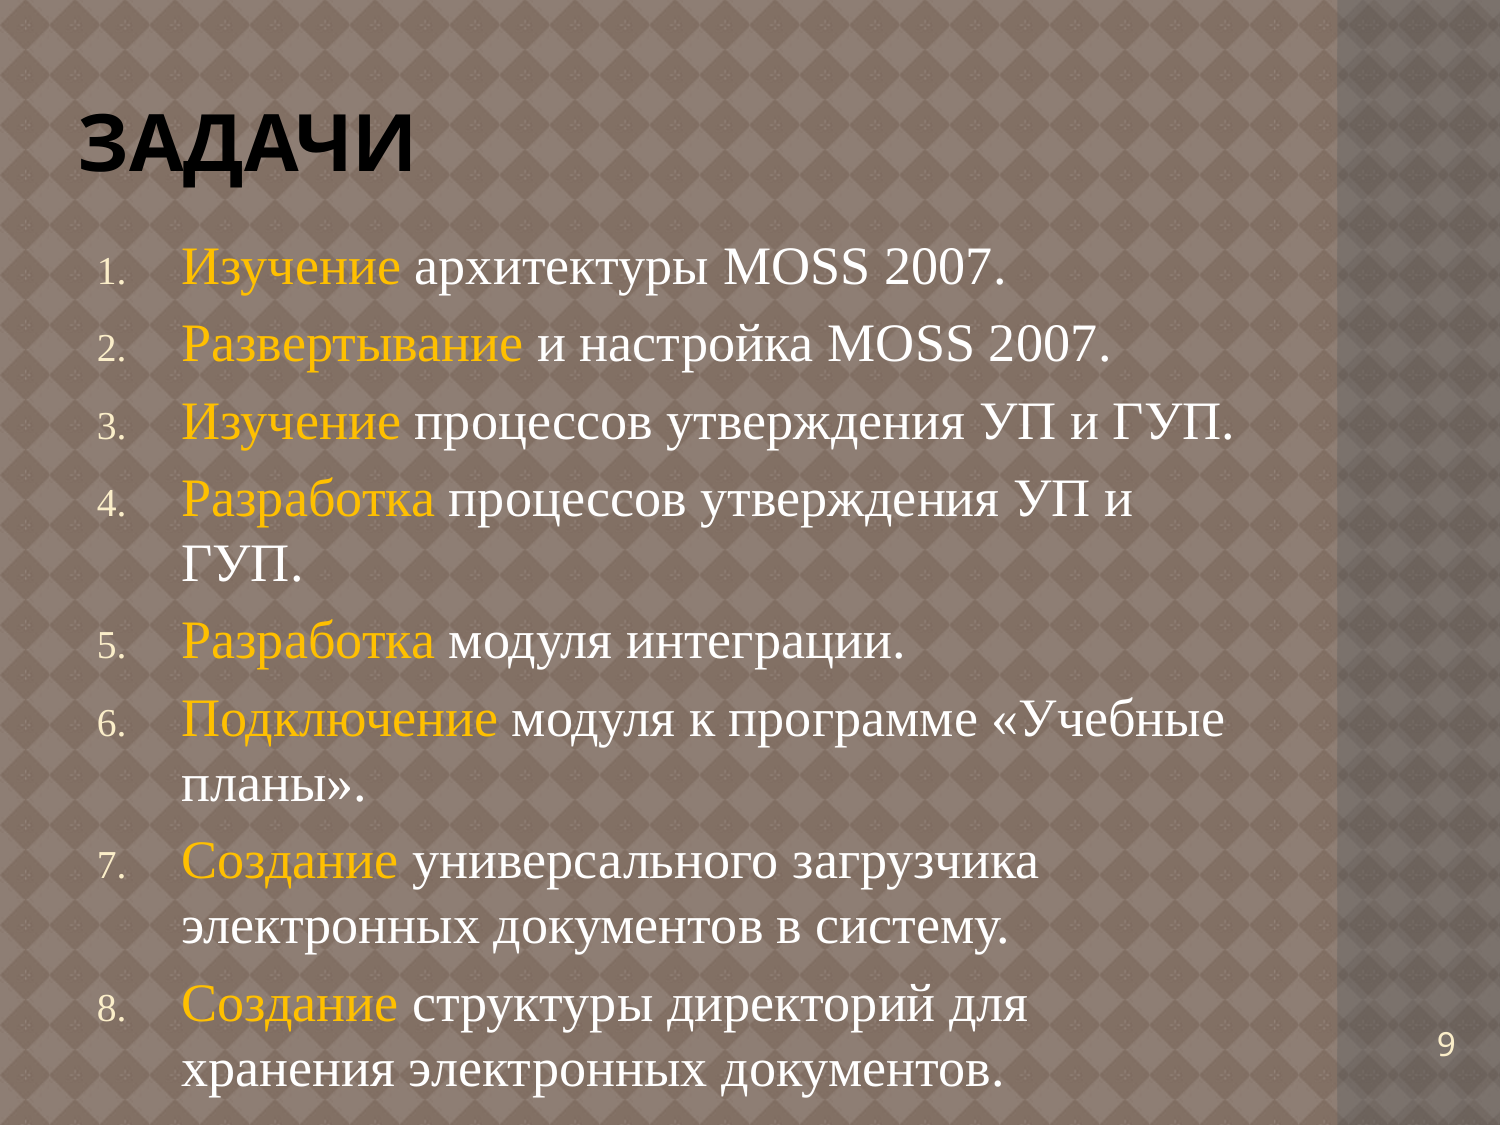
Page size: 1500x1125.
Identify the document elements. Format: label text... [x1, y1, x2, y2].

title Задачи [70, 0, 1258, 188]
list Изучение архитектуры MOSS 2007. Развертывание и настройка MOSS 2007. Изучение процессов утверждения УП и ГУП. Разработка процессов утверждения УП и ГУП. Разработка модуля интеграции. Подключение модуля к программе «Учебные планы». Создание универсального загрузчика электронных документов в систему. Создание структуры директорий для хранения электронных документов. [82, 222, 1270, 1018]
slide_number 9 [1359, 1031, 1456, 1069]
